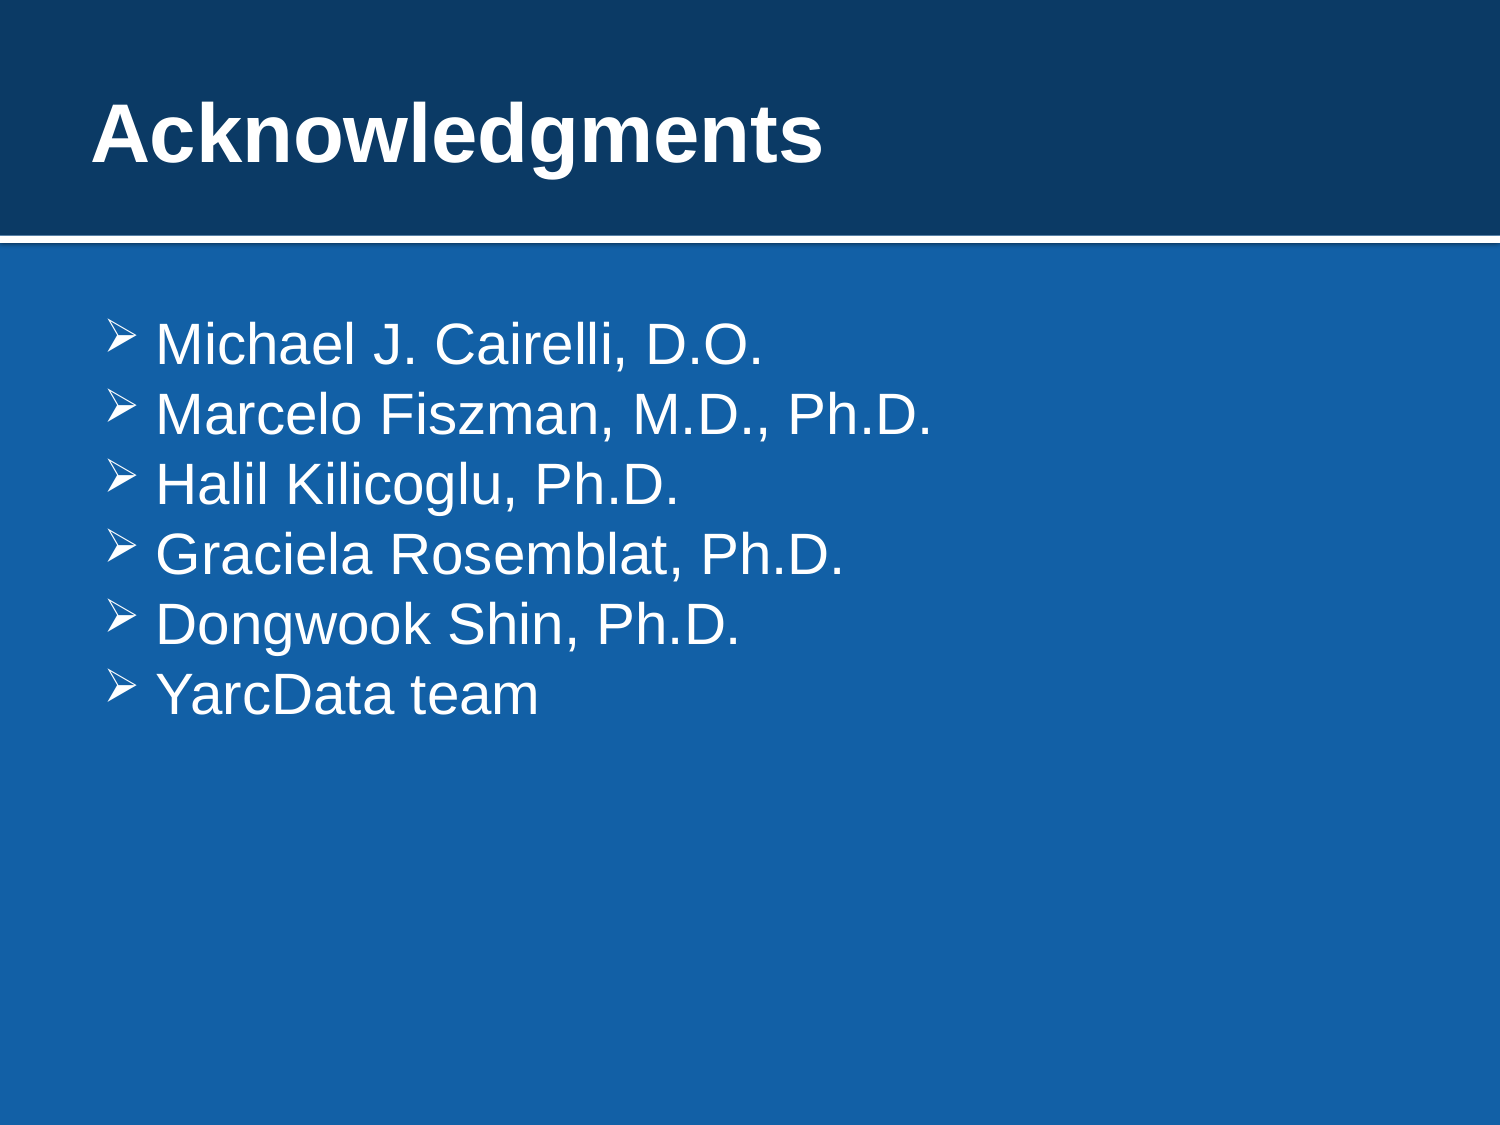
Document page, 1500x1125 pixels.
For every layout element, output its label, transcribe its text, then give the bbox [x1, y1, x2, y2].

list Michael J. Cairelli, D.O. Marcelo Fiszman, M.D., Ph.D. Halil Kilicoglu, Ph.D. Graciela Rosemblat, Ph.D. Dongwook Shin, Ph.D. YarcData team [74, 290, 1426, 966]
title Acknowledgments [75, 26, 1425, 232]
